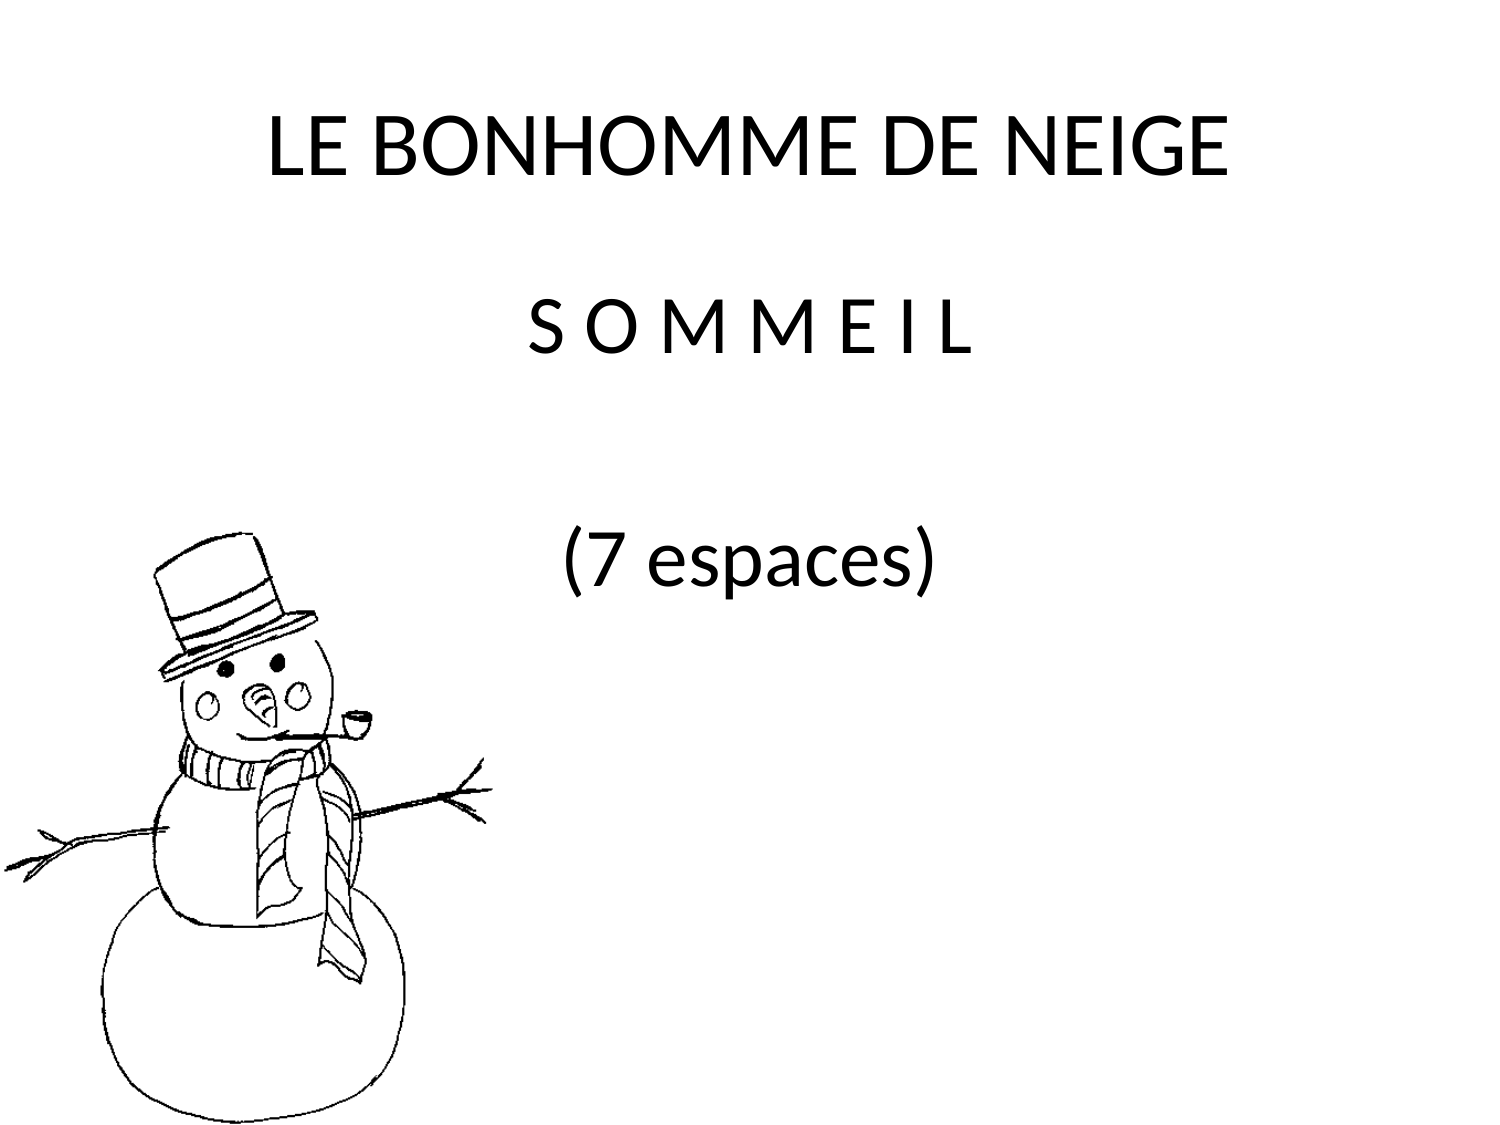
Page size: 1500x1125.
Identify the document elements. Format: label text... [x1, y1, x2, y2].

picture [0, 524, 496, 1125]
title LE BONHOMME DE NEIGE [75, 45, 1425, 233]
list S O M M E I L (7 espaces) [75, 262, 1425, 1005]
